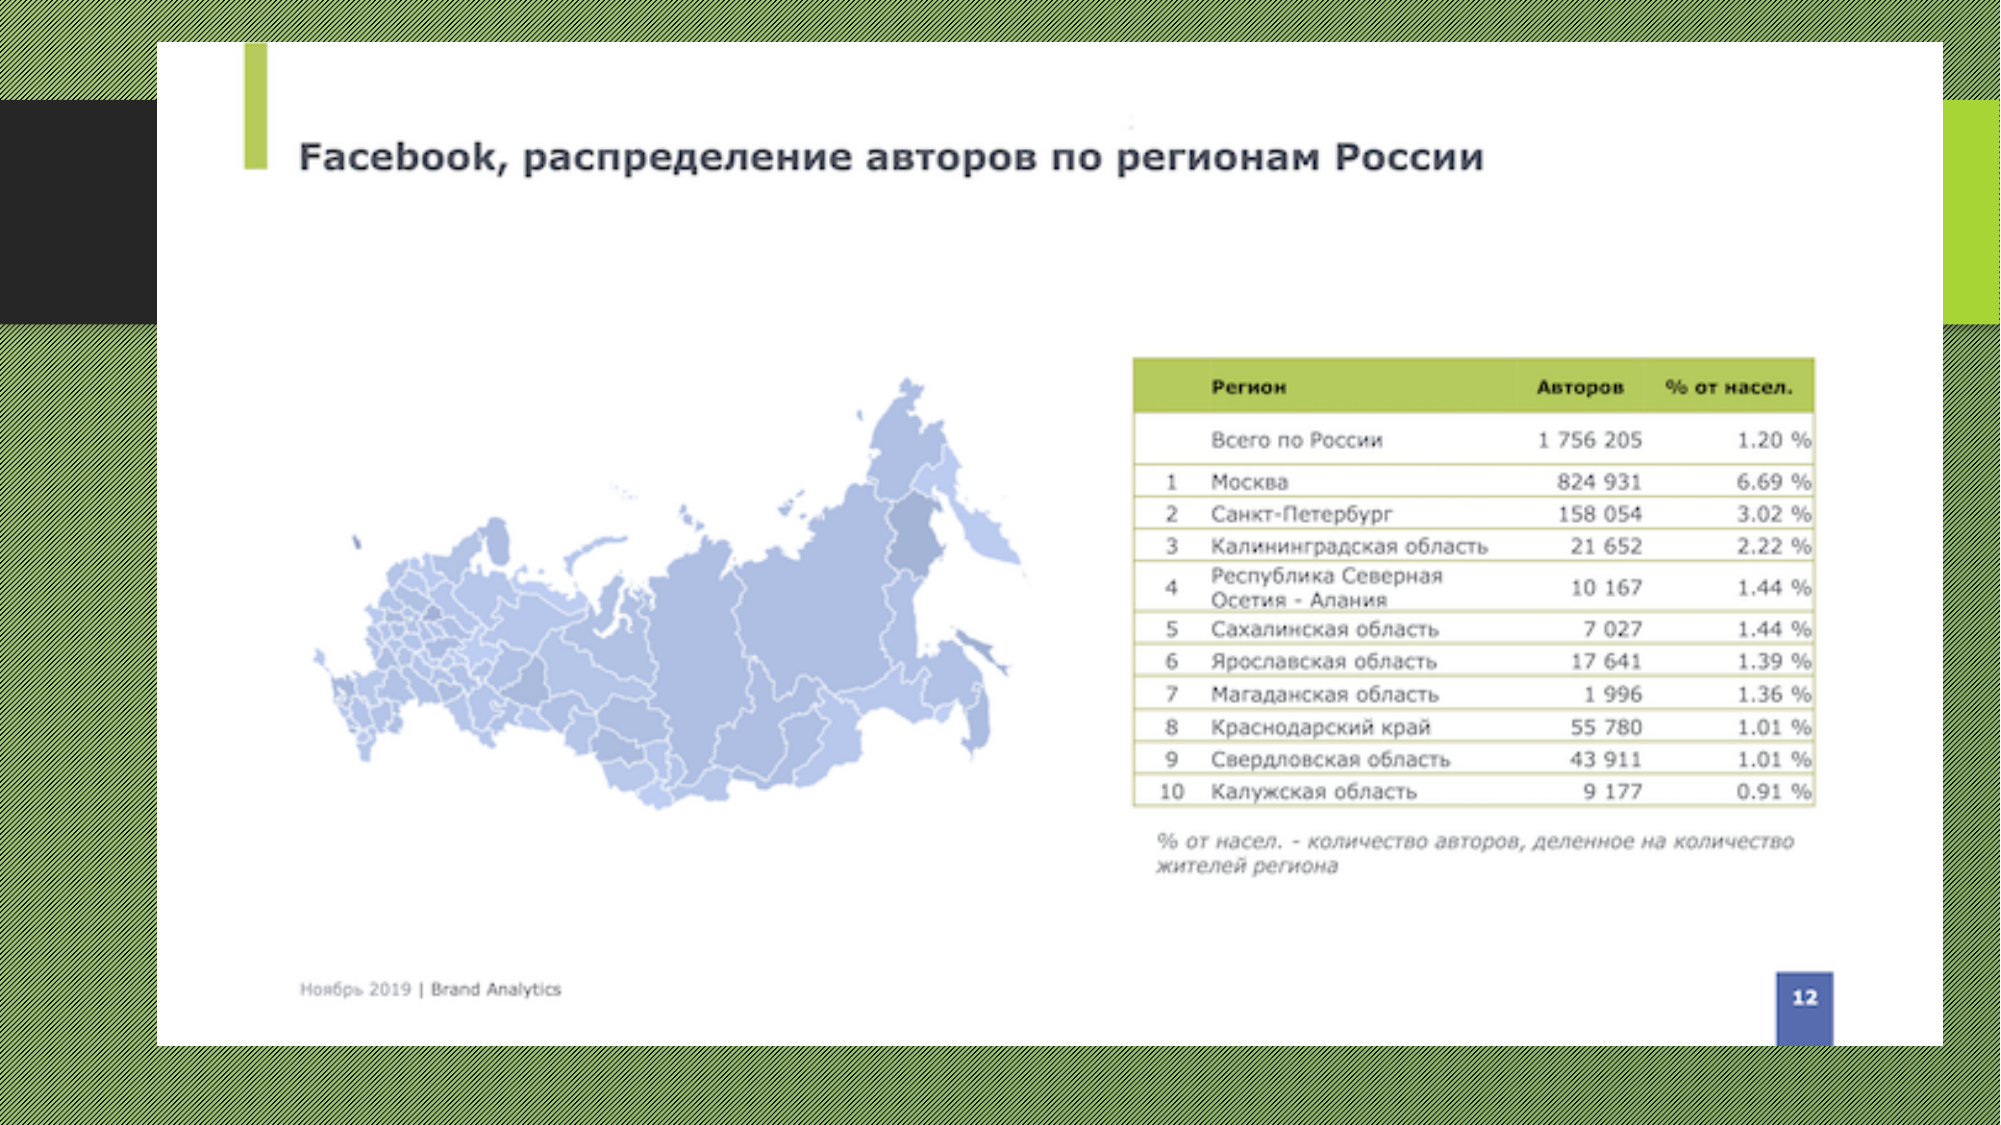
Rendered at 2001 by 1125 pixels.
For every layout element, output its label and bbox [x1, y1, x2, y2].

picture [0, 325, 2000, 1125]
picture [0, 0, 2000, 99]
list [157, 41, 1944, 1047]
